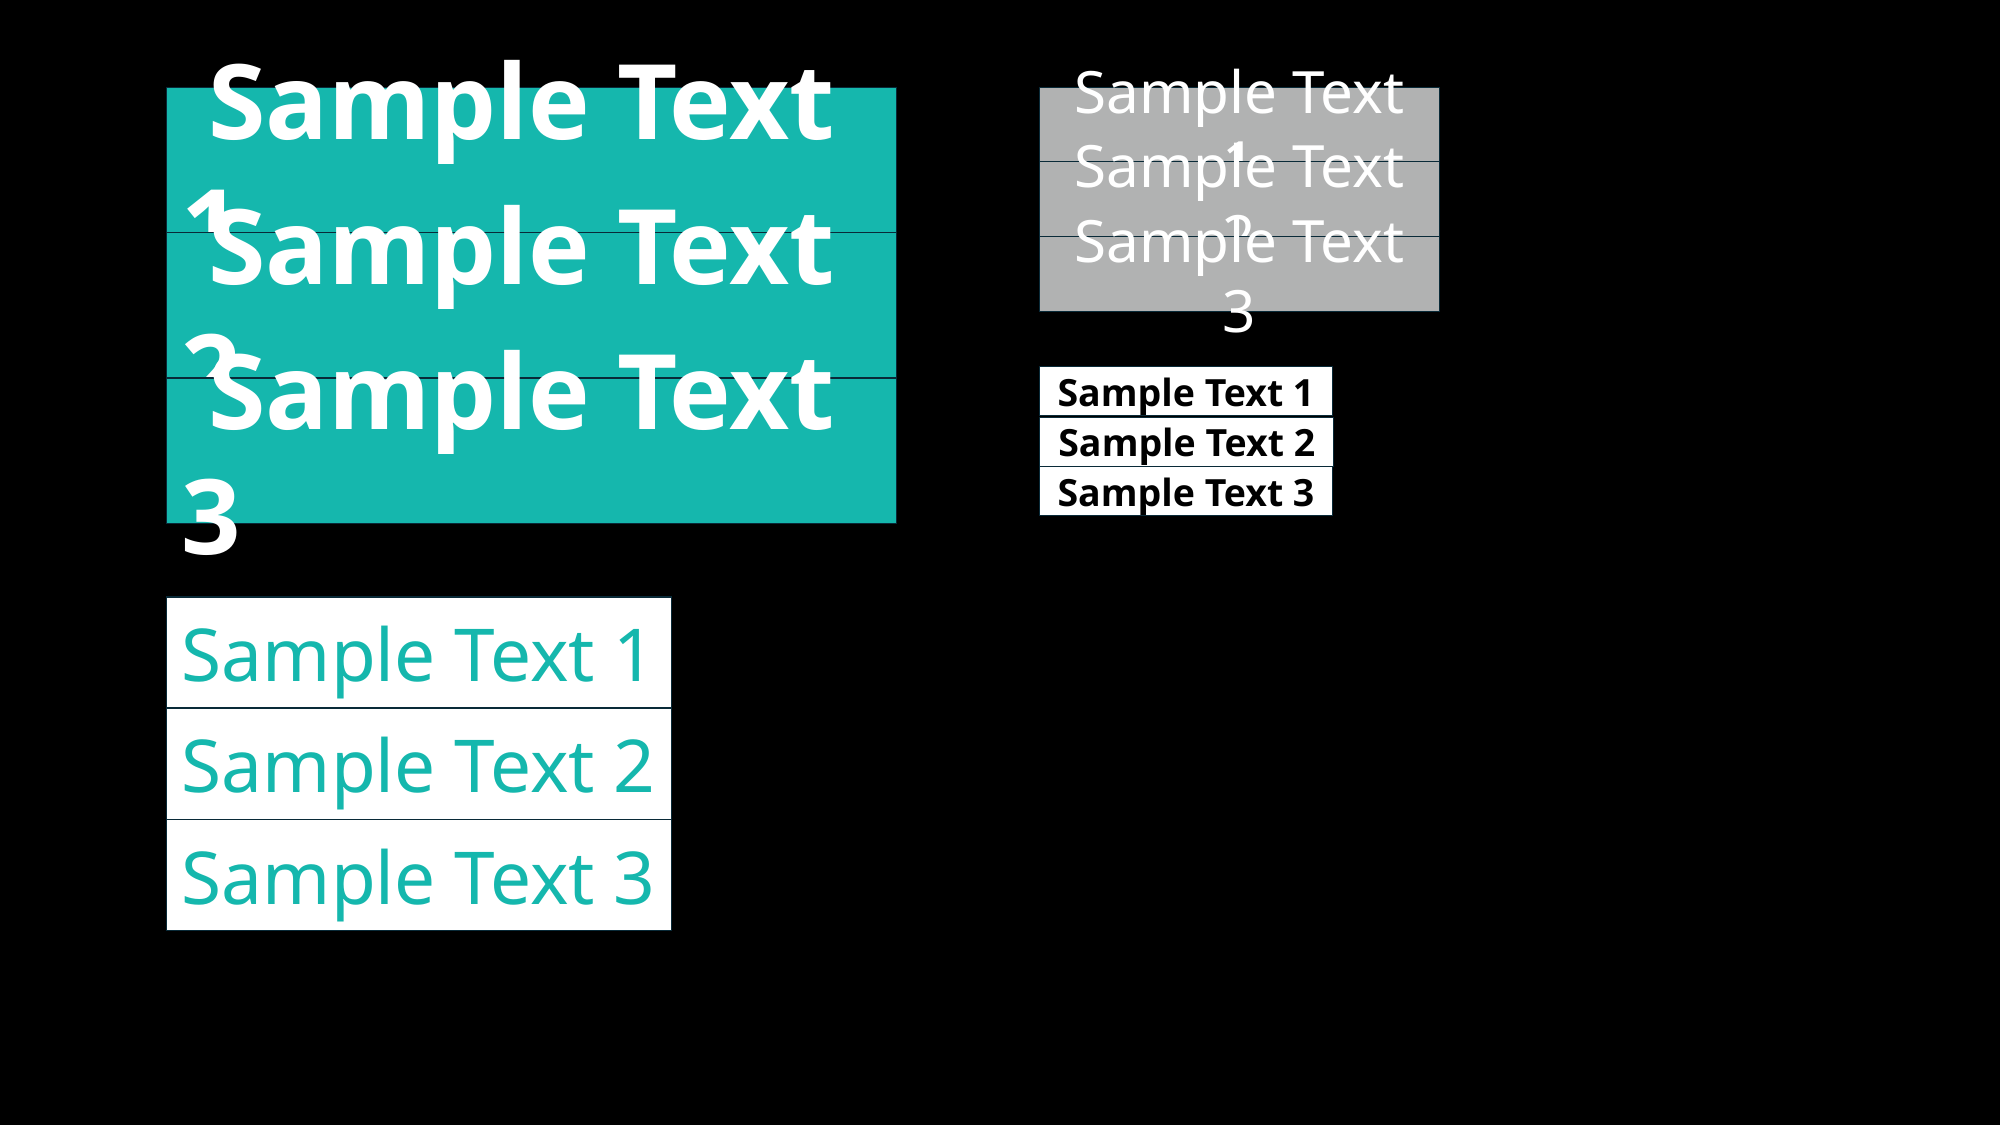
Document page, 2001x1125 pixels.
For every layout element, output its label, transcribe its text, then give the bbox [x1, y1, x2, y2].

text_box Sample Text 2 [1038, 416, 1335, 468]
text_box Sample Text 2 [1038, 160, 1441, 235]
text_box Sample Text 1 [1038, 365, 1334, 416]
text_box Sample Text 2 [165, 231, 898, 376]
text_box Sample Text 1 [165, 86, 898, 231]
text_box Sample Text 3 [165, 376, 898, 525]
text_box Sample Text 1 [165, 595, 673, 706]
text_box Sample Text 3 [165, 818, 673, 932]
text_box Sample Text 1 [1038, 86, 1441, 160]
text_box Sample Text 2 [165, 706, 673, 818]
text_box Sample Text 3 [1038, 465, 1334, 517]
text_box Sample Text 3 [1038, 235, 1441, 313]
